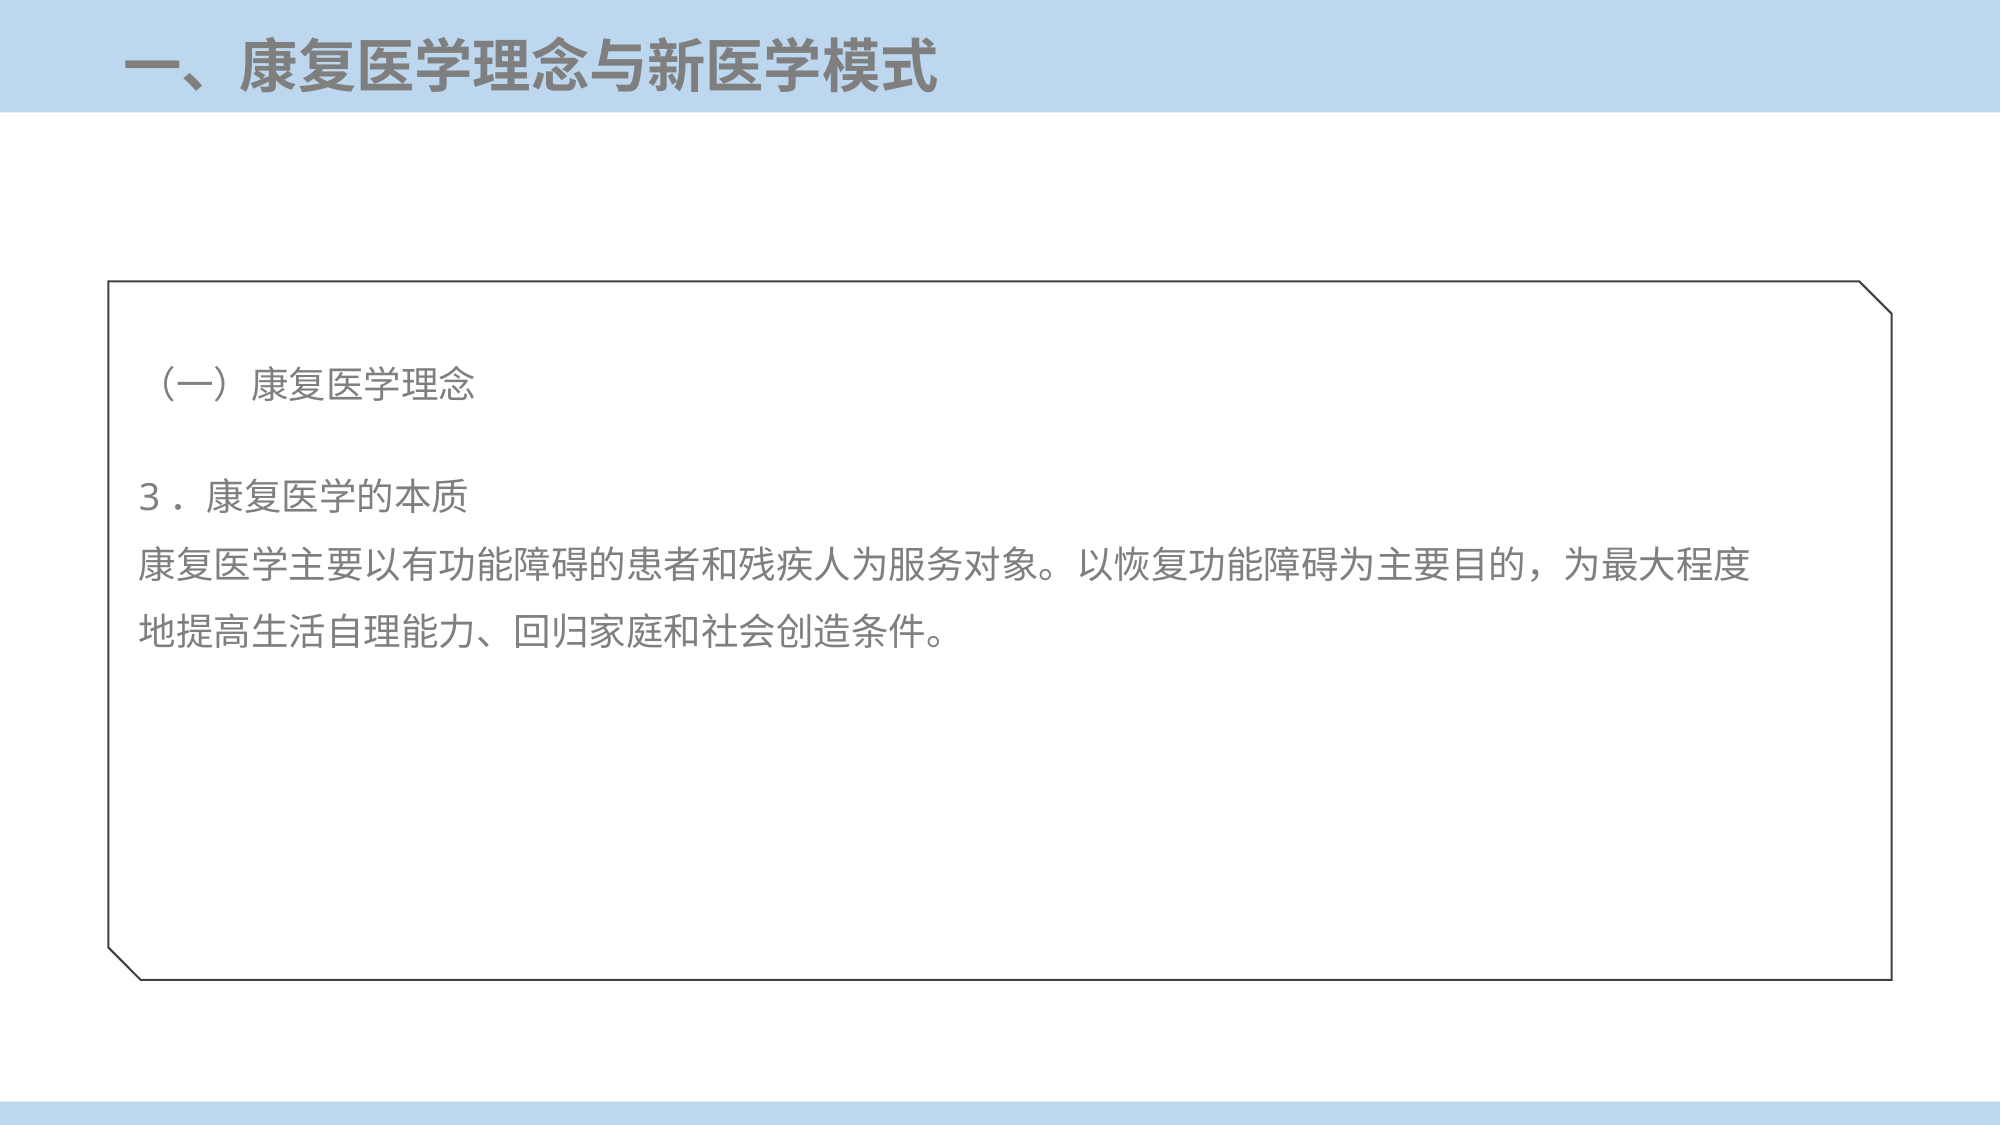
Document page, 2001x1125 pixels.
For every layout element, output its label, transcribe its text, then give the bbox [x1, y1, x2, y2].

text_box [128, 600, 1833, 736]
text_box 一、康复医学理念与新医学模式 [108, 21, 1105, 176]
text_box [107, 280, 1893, 981]
text_box （一）康复医学理念 3．康复医学的本质 康复医学主要以有功能障碍的患者和残疾人为服务对象。以恢复功能障碍为主要目的，为最大程度地提高生活自理能力、回归家庭和社会创造条件。 [123, 303, 1800, 706]
